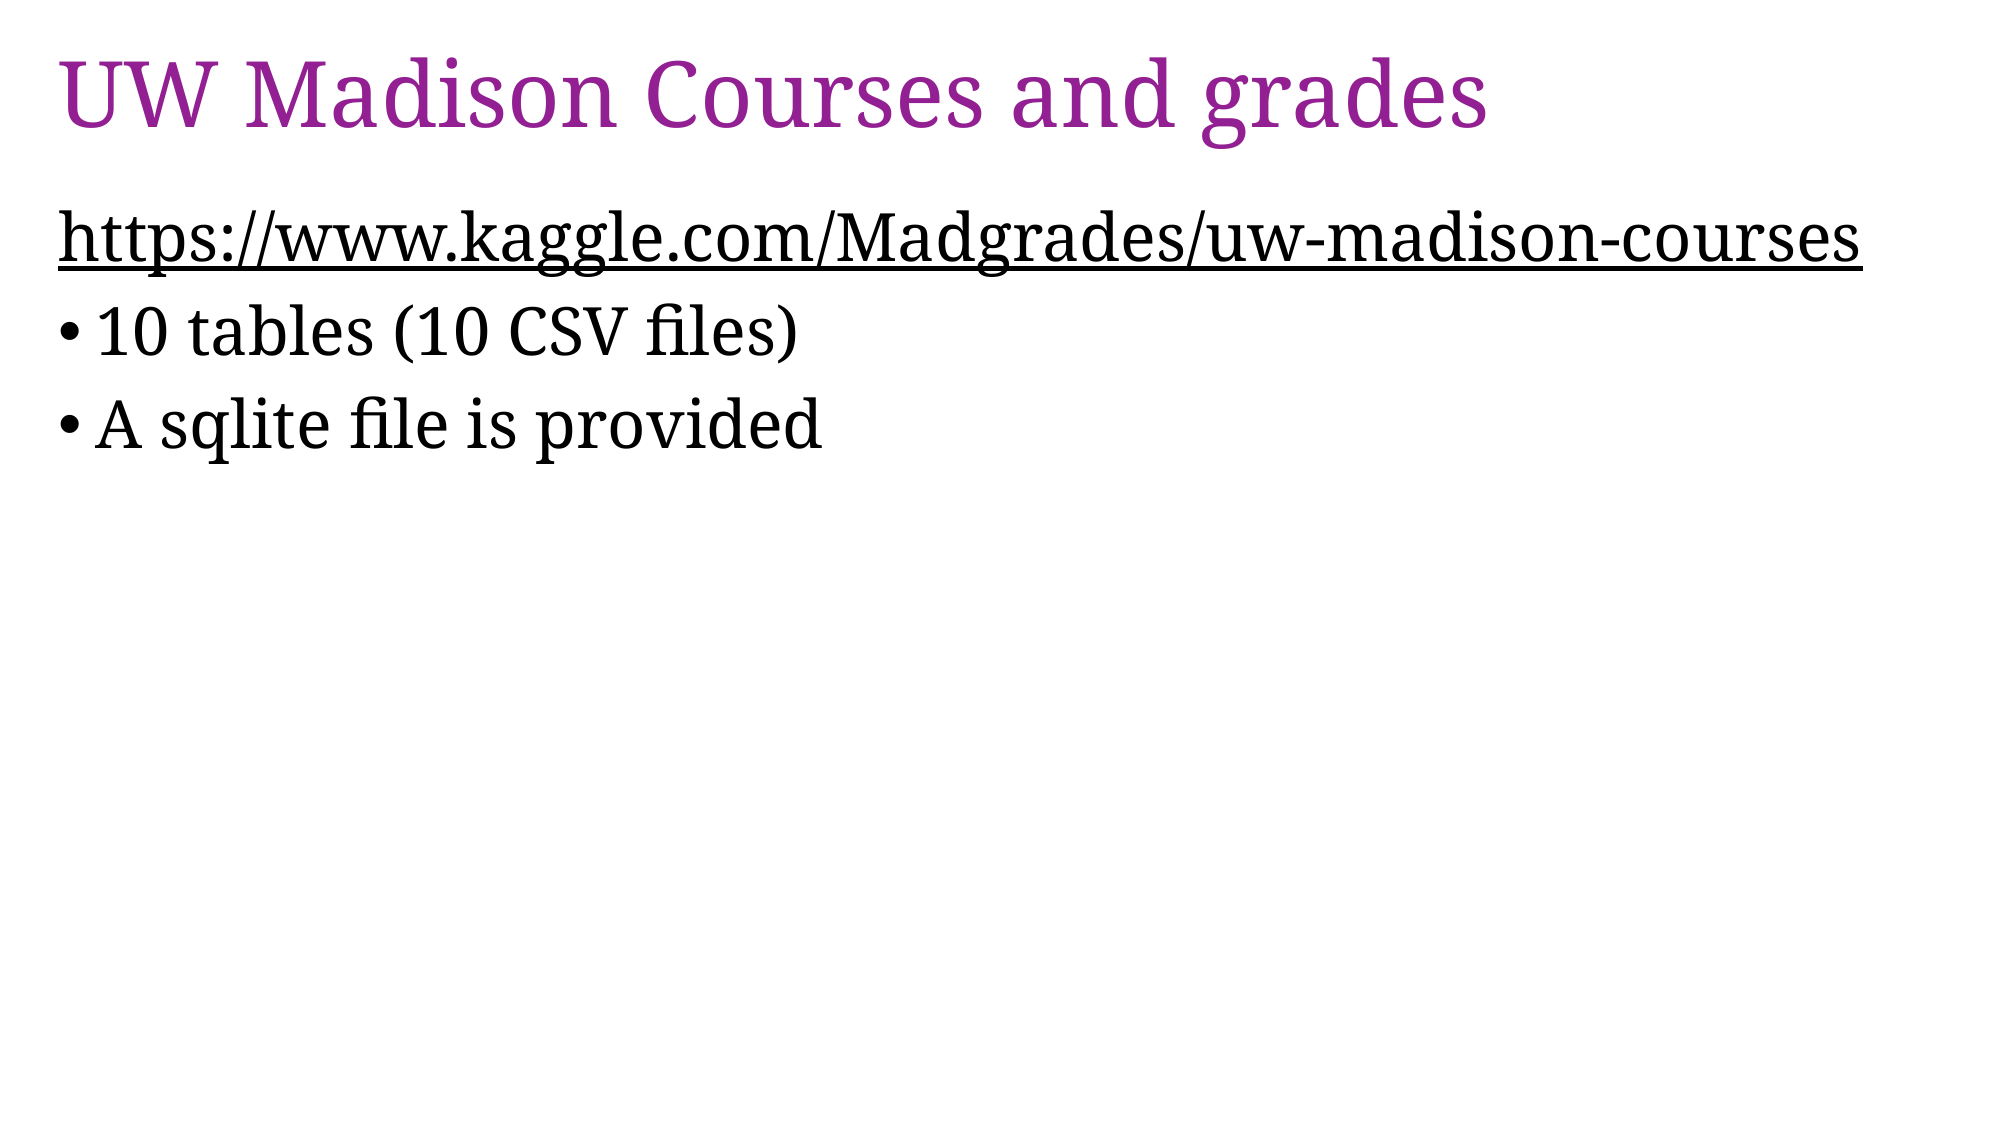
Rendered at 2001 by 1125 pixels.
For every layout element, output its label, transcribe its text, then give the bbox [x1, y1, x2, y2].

title UW Madison Courses and grades [43, 25, 1953, 171]
list https://www.kaggle.com/Madgrades/uw-madison-courses 10 tables (10 CSV files) A sqlite file is provided [43, 188, 1953, 1106]
